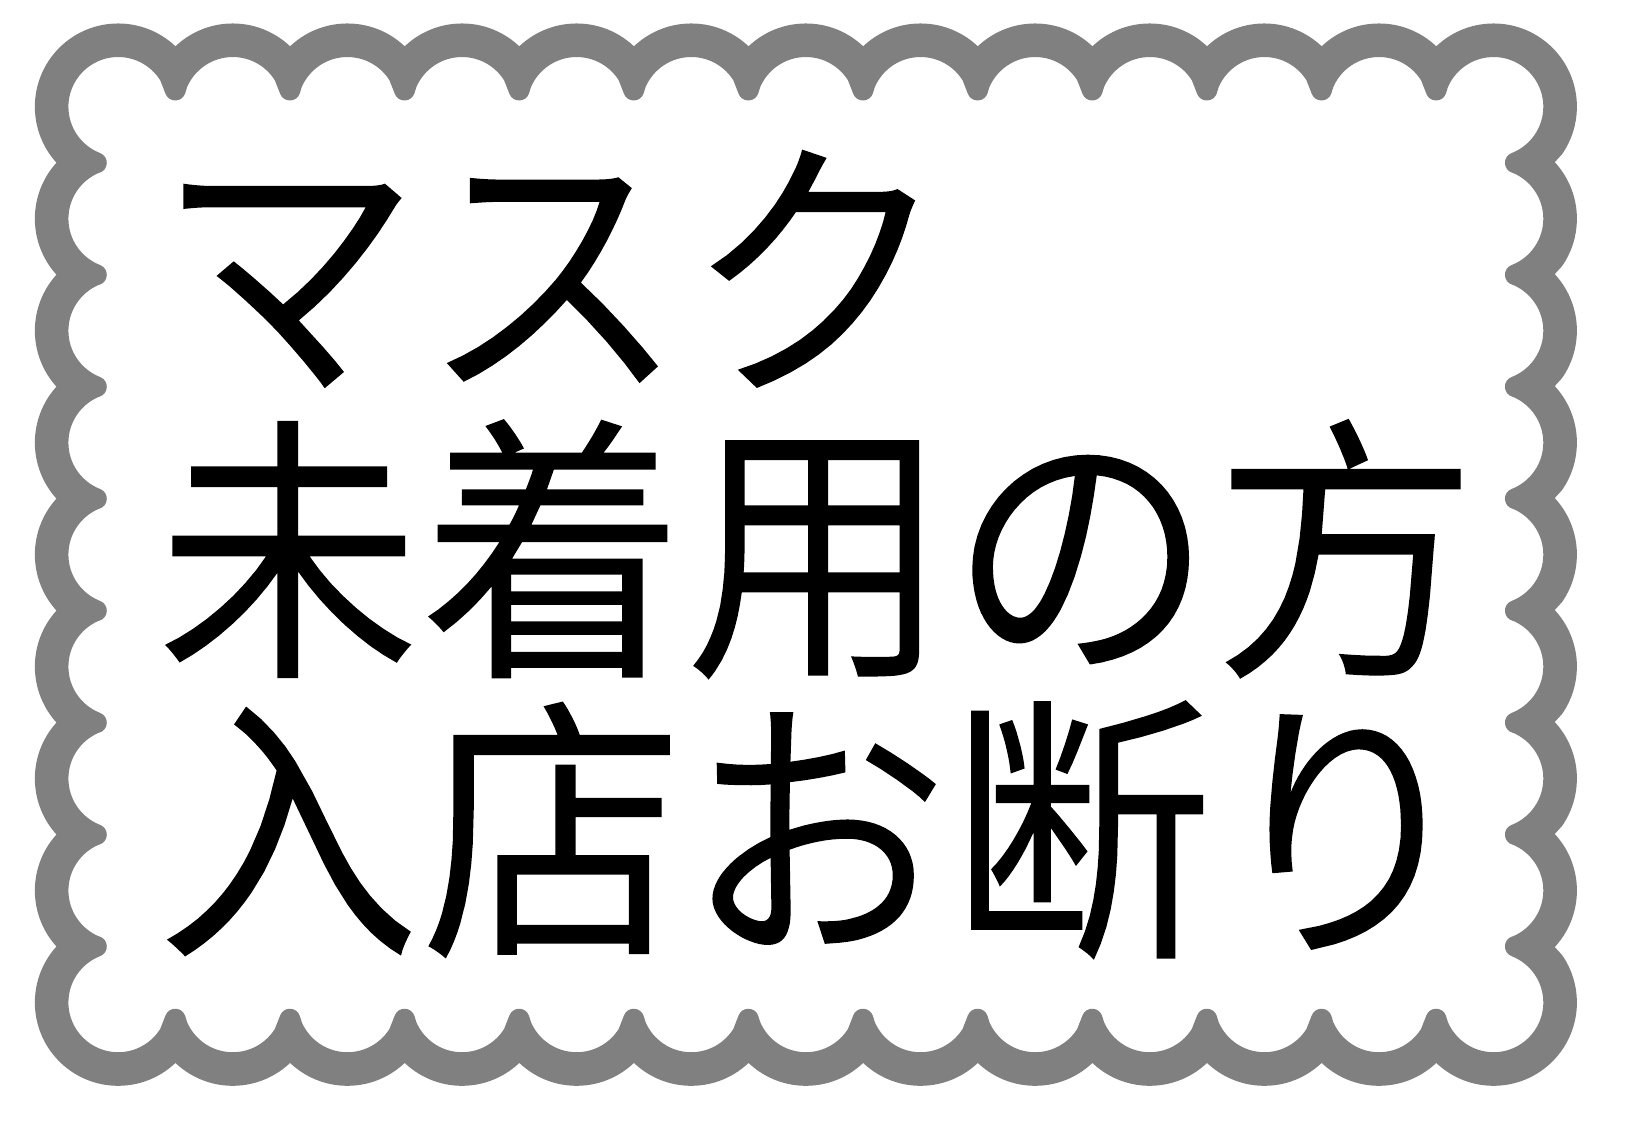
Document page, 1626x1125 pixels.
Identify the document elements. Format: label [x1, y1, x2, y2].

text_box [43, 31, 1569, 1078]
